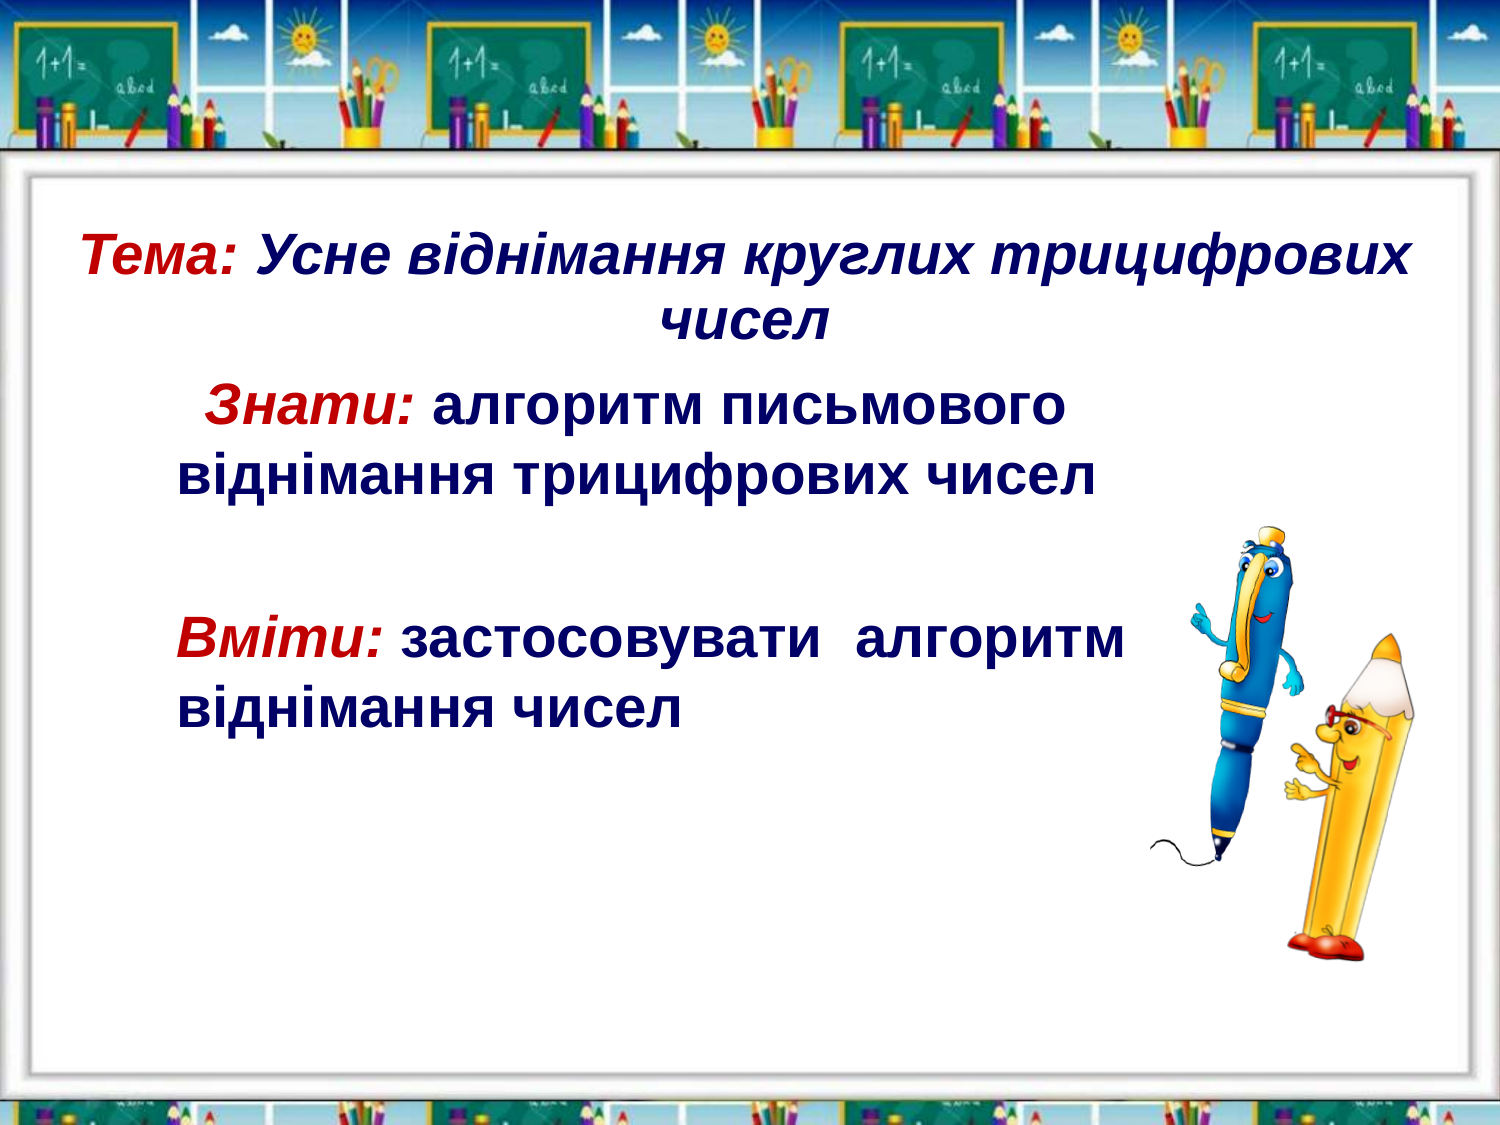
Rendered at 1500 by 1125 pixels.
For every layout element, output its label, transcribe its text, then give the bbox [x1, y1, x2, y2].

list Знати: алгоритм письмового віднімання трицифрових чисел Вміти: застосовувати алгоритм віднімання чисел [176, 361, 1194, 799]
picture [0, 0, 1500, 1125]
title Тема: Усне віднімання круглих трицифрових чисел [64, 172, 1427, 339]
